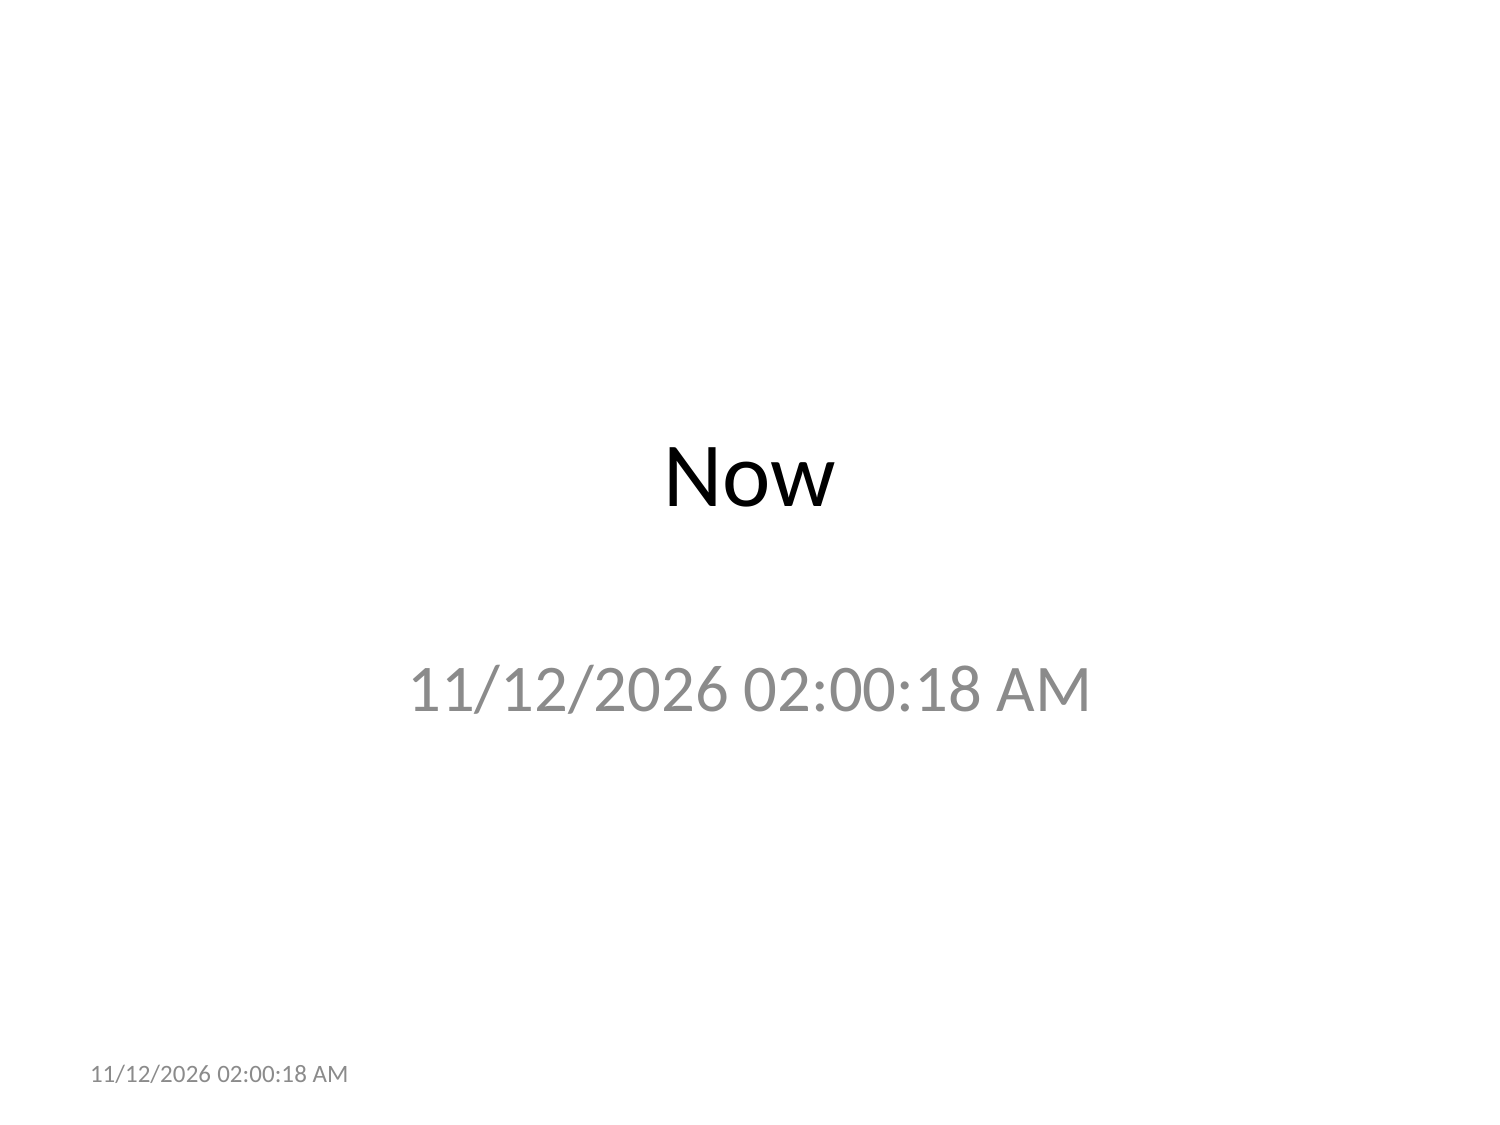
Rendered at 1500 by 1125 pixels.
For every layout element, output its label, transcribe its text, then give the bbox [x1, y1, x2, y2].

subtitle 2011-12-19 10:20:04 AM [225, 637, 1275, 925]
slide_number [75, 1042, 425, 1103]
title Now [112, 349, 1388, 591]
